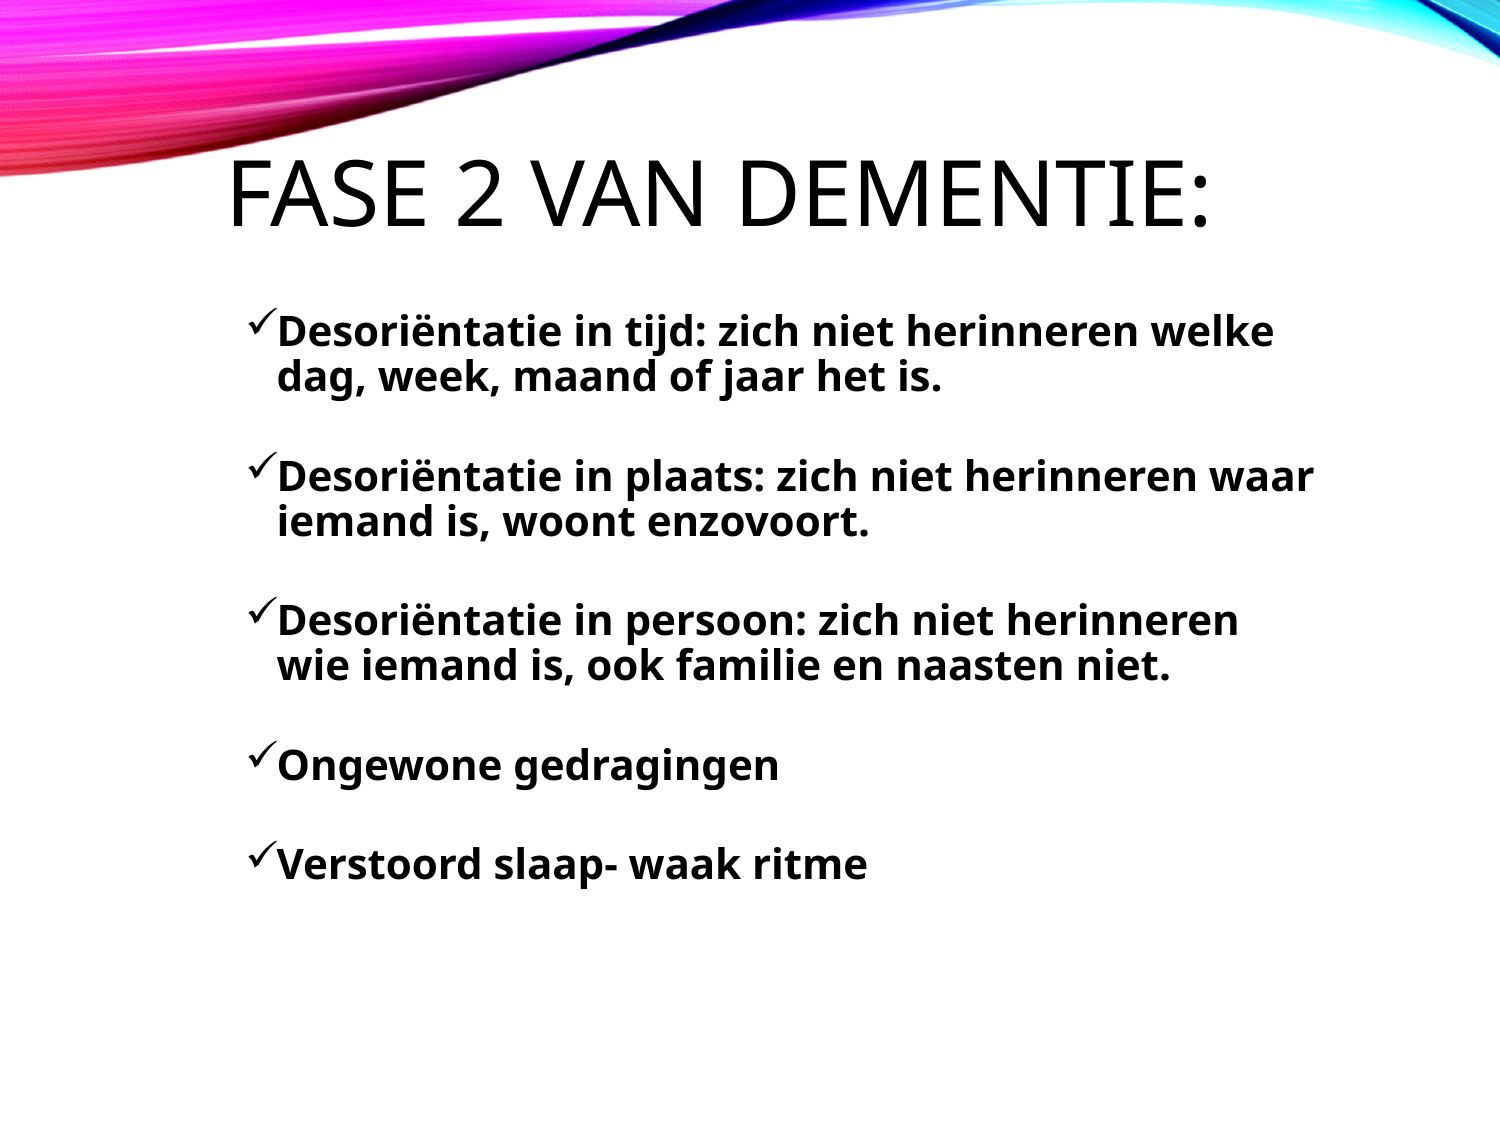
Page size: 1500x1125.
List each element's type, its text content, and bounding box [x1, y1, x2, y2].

list Desoriëntatie in tijd: zich niet herinneren welke dag, week, maand of jaar het is. Desoriëntatie in plaats: zich niet herinneren waar iemand is, woont enzovoort. Desoriëntatie in persoon: zich niet herinneren wie iemand is, ook familie en naasten niet. Ongewone gedragingen Verstoord slaap- waak ritme [230, 302, 1338, 933]
picture [0, 0, 1500, 178]
title Fase 2 van dementie: [183, 90, 1230, 303]
